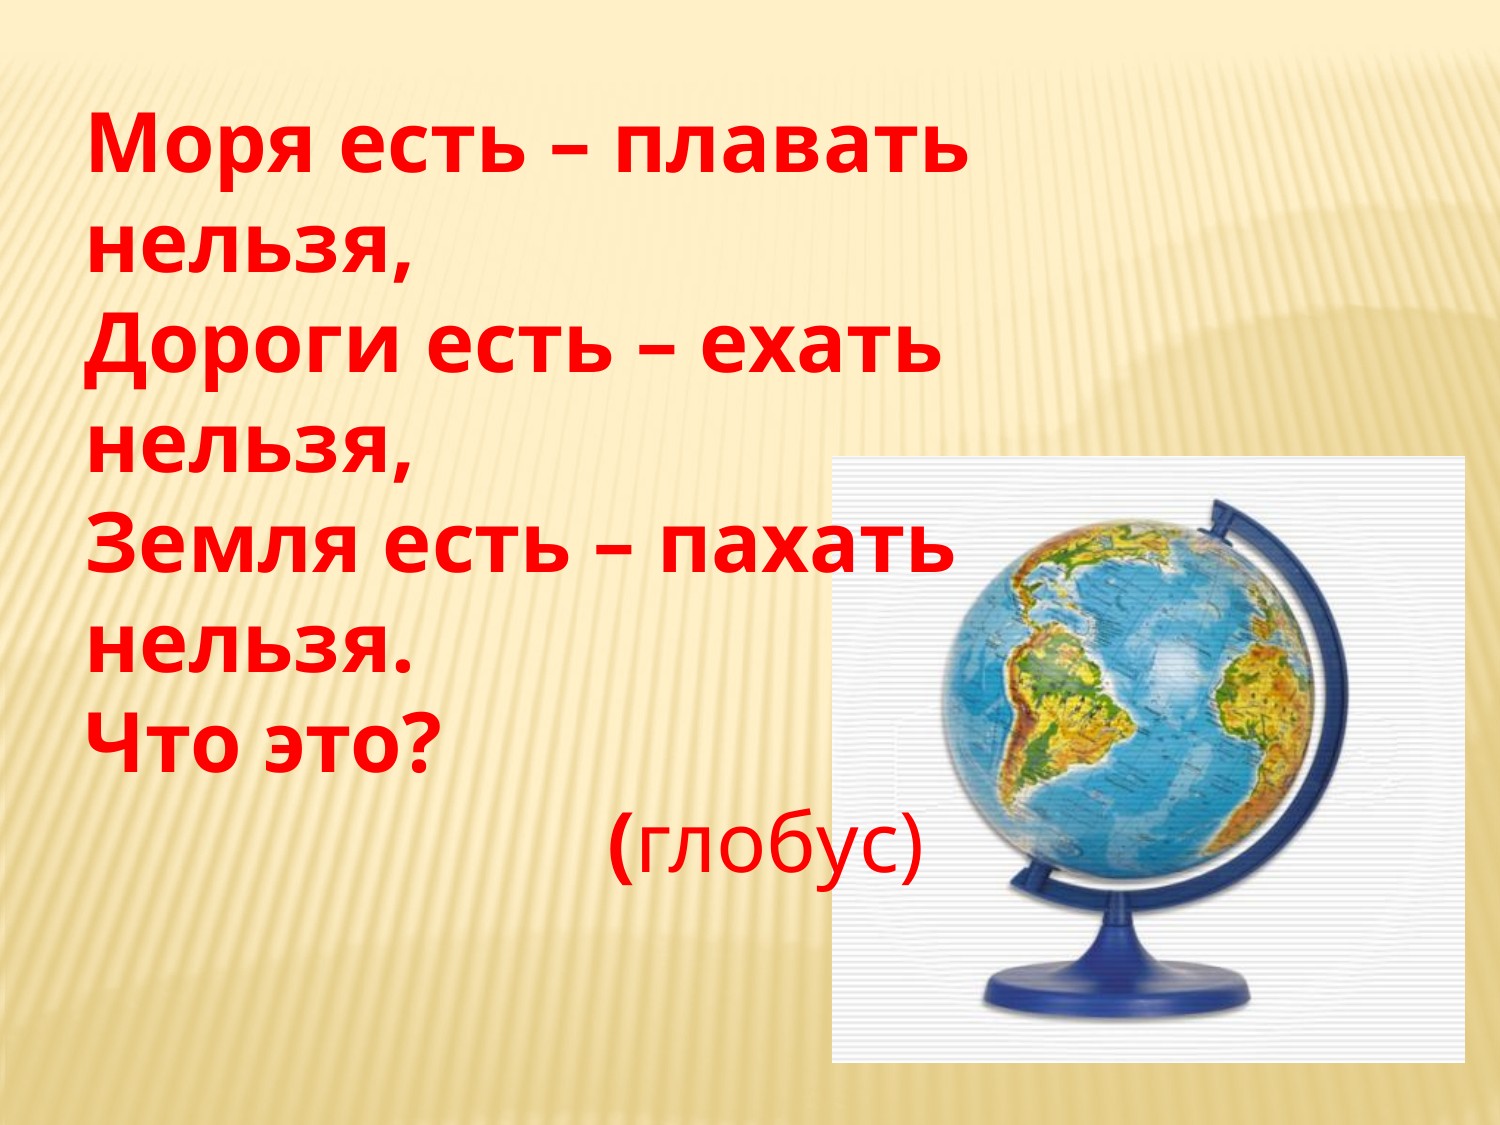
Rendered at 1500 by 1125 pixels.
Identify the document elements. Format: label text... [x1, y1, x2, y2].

picture [831, 456, 1466, 1063]
text_box Моря есть – плавать нельзя, Дороги есть – ехать нельзя, Земля есть – пахать нельзя. Что это? (глобус) [70, 81, 1032, 897]
